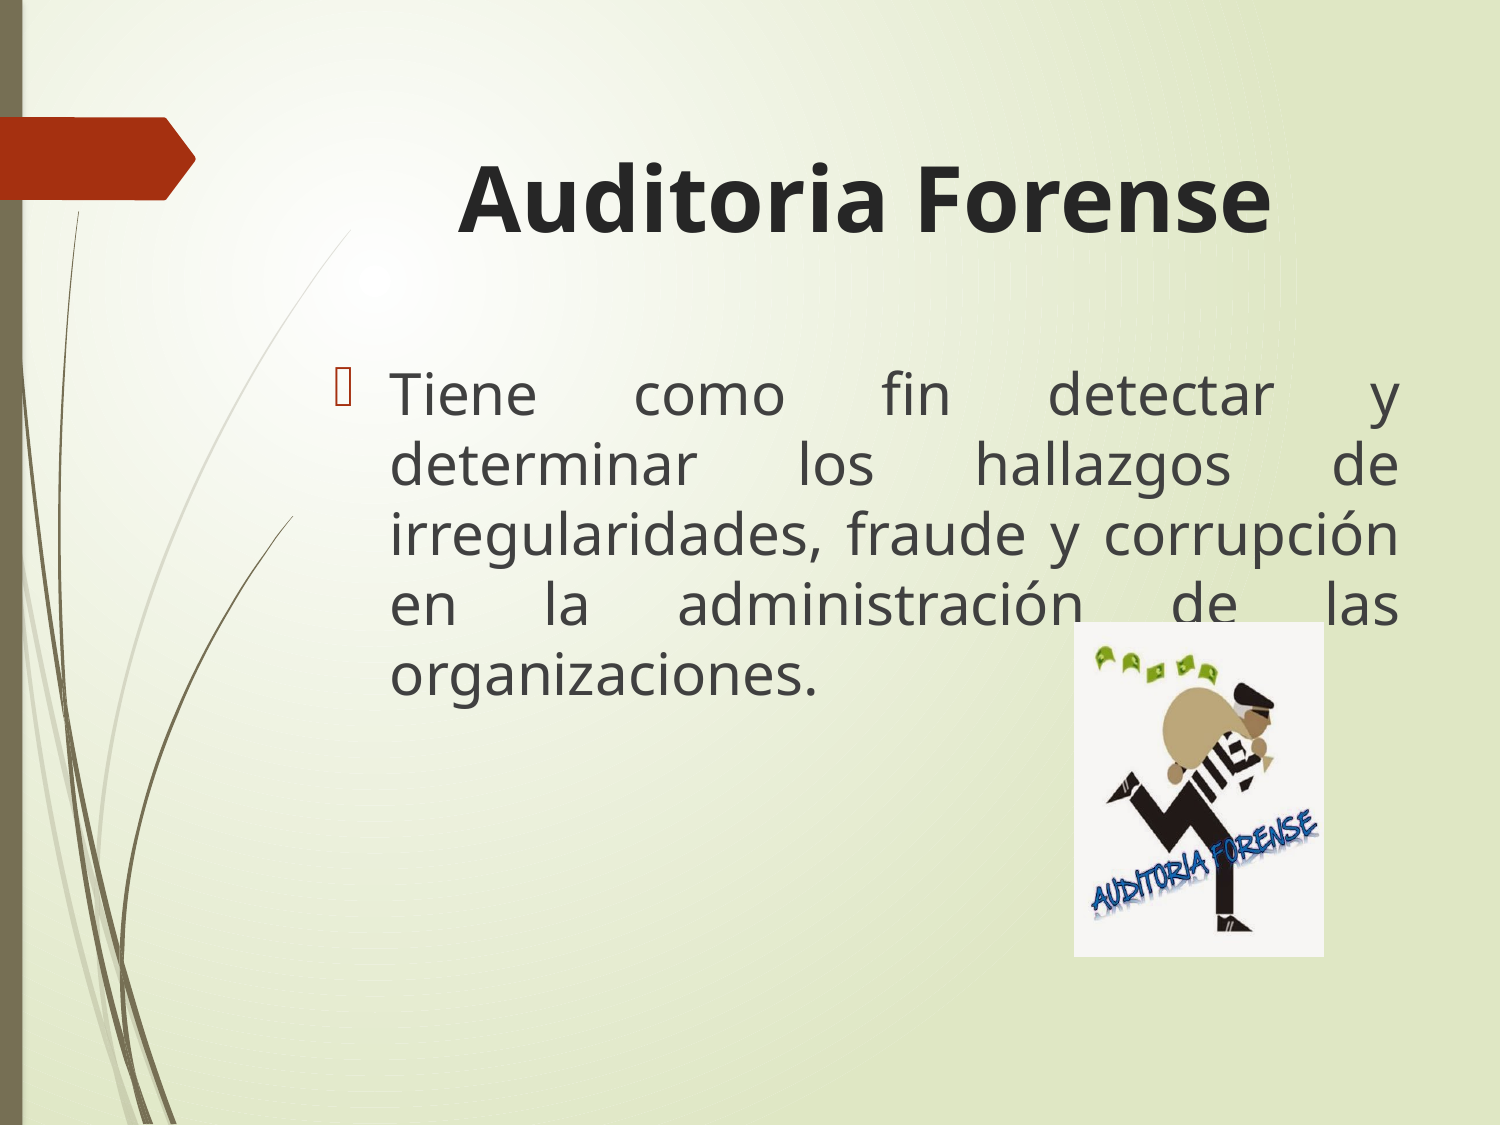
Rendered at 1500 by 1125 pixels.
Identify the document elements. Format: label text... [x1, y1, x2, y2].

title Auditoria Forense [318, 133, 1415, 262]
list Tiene como fin detectar y determinar los hallazgos de irregularidades, fraude y corrupción en la administración de las organizaciones. [318, 350, 1416, 970]
picture [1074, 622, 1324, 958]
